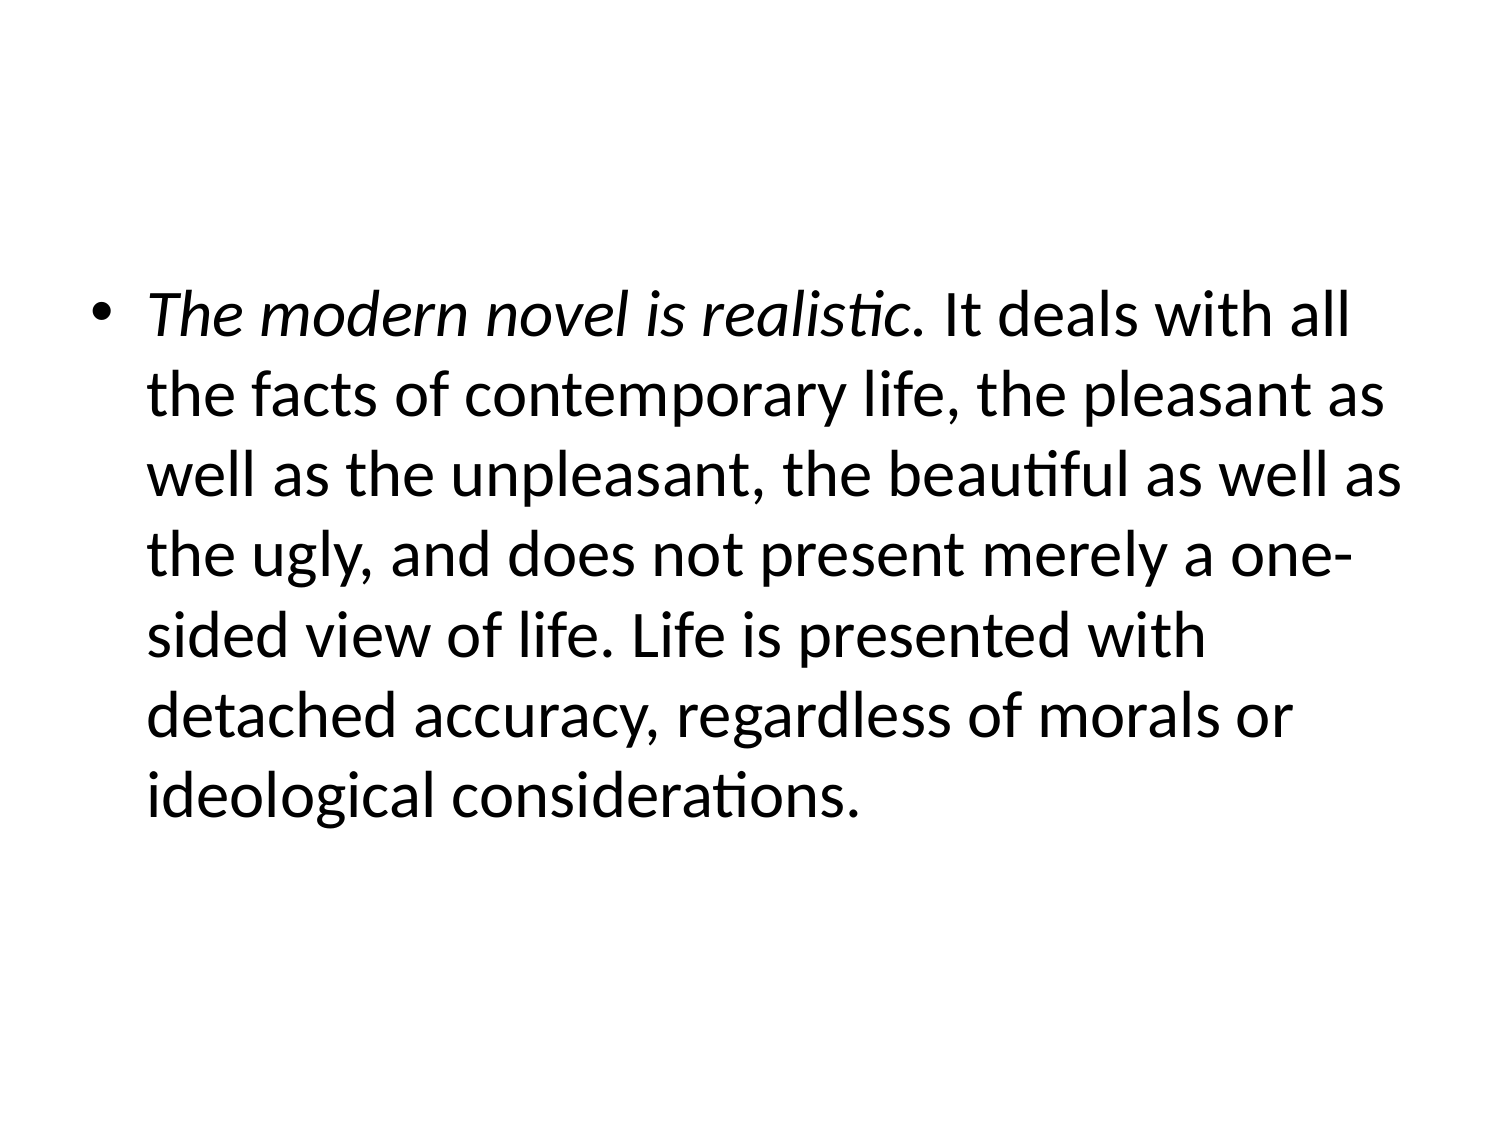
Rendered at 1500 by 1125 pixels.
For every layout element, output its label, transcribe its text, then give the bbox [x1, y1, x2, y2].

list The modern novel is realistic. It deals with all the facts of contemporary life, the pleasant as well as the unpleasant, the beautiful as well as the ugly, and does not present merely a one-sided view of life. Life is presented with detached accuracy, regardless of morals or ideological considerations. [75, 262, 1425, 1005]
